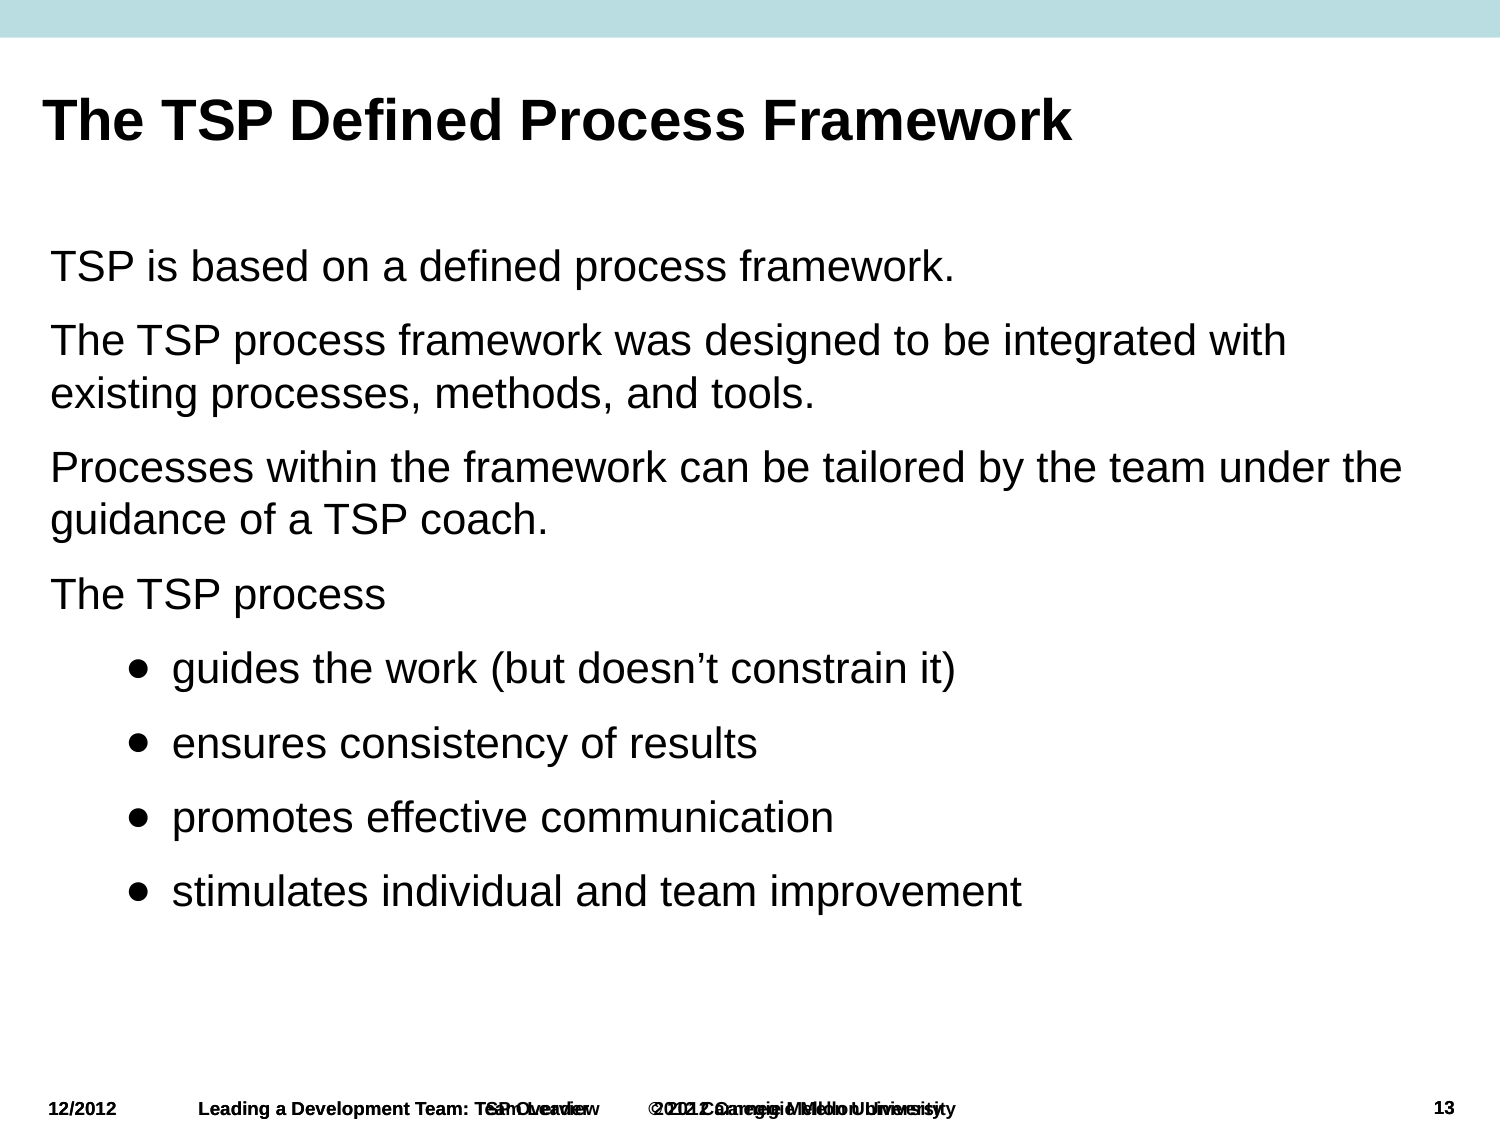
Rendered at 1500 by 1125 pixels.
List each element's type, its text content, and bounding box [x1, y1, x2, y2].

title The TSP Defined Process Framework [42, 95, 1438, 152]
list TSP is based on a defined process framework. The TSP process framework was designed to be integrated with existing processes, methods, and tools. Processes within the framework can be tailored by the team under the guidance of a TSP coach. The TSP process guides the work (but doesn’t constrain it) ensures consistency of results promotes effective communication stimulates individual and team improvement [50, 237, 1437, 1000]
